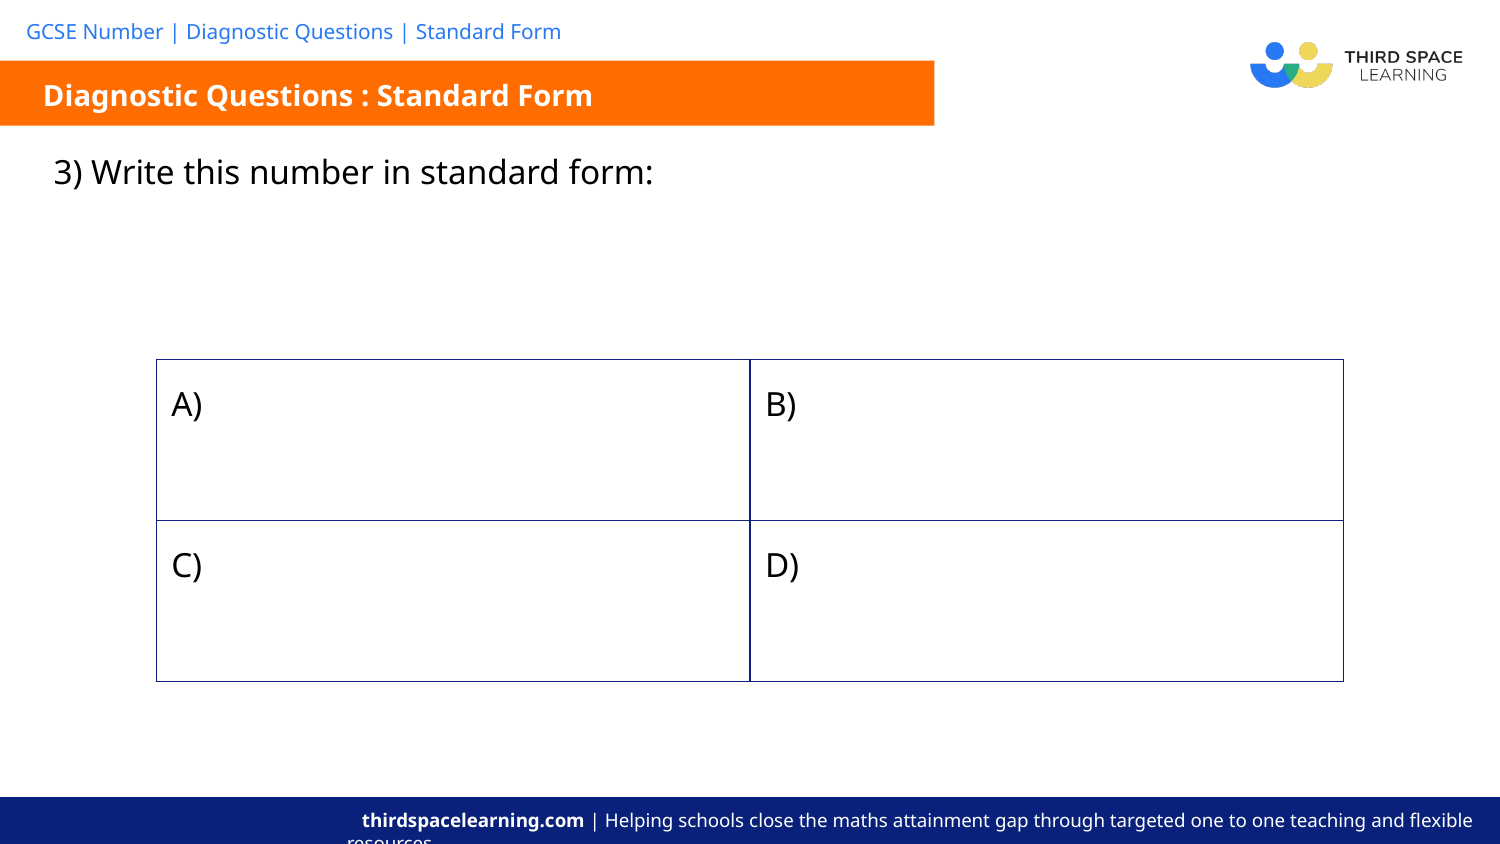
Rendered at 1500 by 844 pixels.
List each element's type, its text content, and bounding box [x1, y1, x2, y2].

text_box Diagnostic Questions : Standard Form [27, 61, 778, 127]
picture [1250, 33, 1465, 99]
